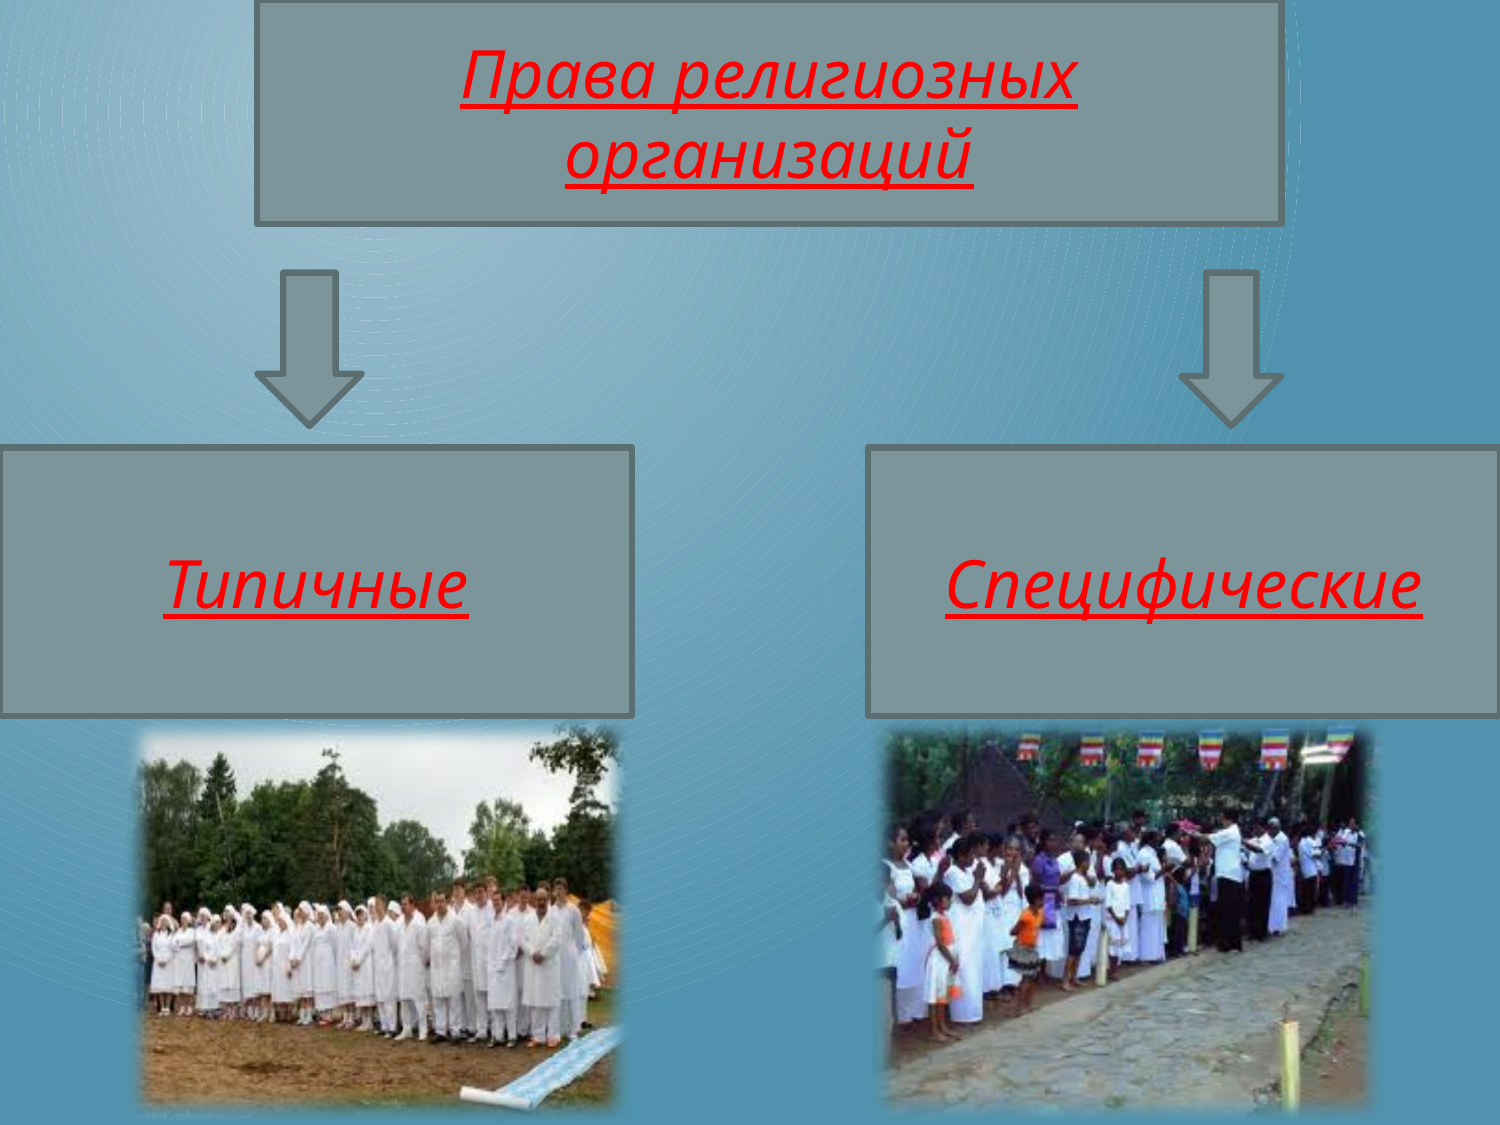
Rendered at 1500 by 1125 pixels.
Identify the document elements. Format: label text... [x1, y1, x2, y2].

text_box Типичные [0, 444, 635, 719]
picture [867, 715, 1387, 1125]
text_box Специфические [865, 444, 1500, 719]
text_box Права религиозных организаций [254, 0, 1285, 227]
text_box [254, 269, 365, 430]
text_box [1178, 269, 1285, 430]
picture [123, 715, 633, 1125]
